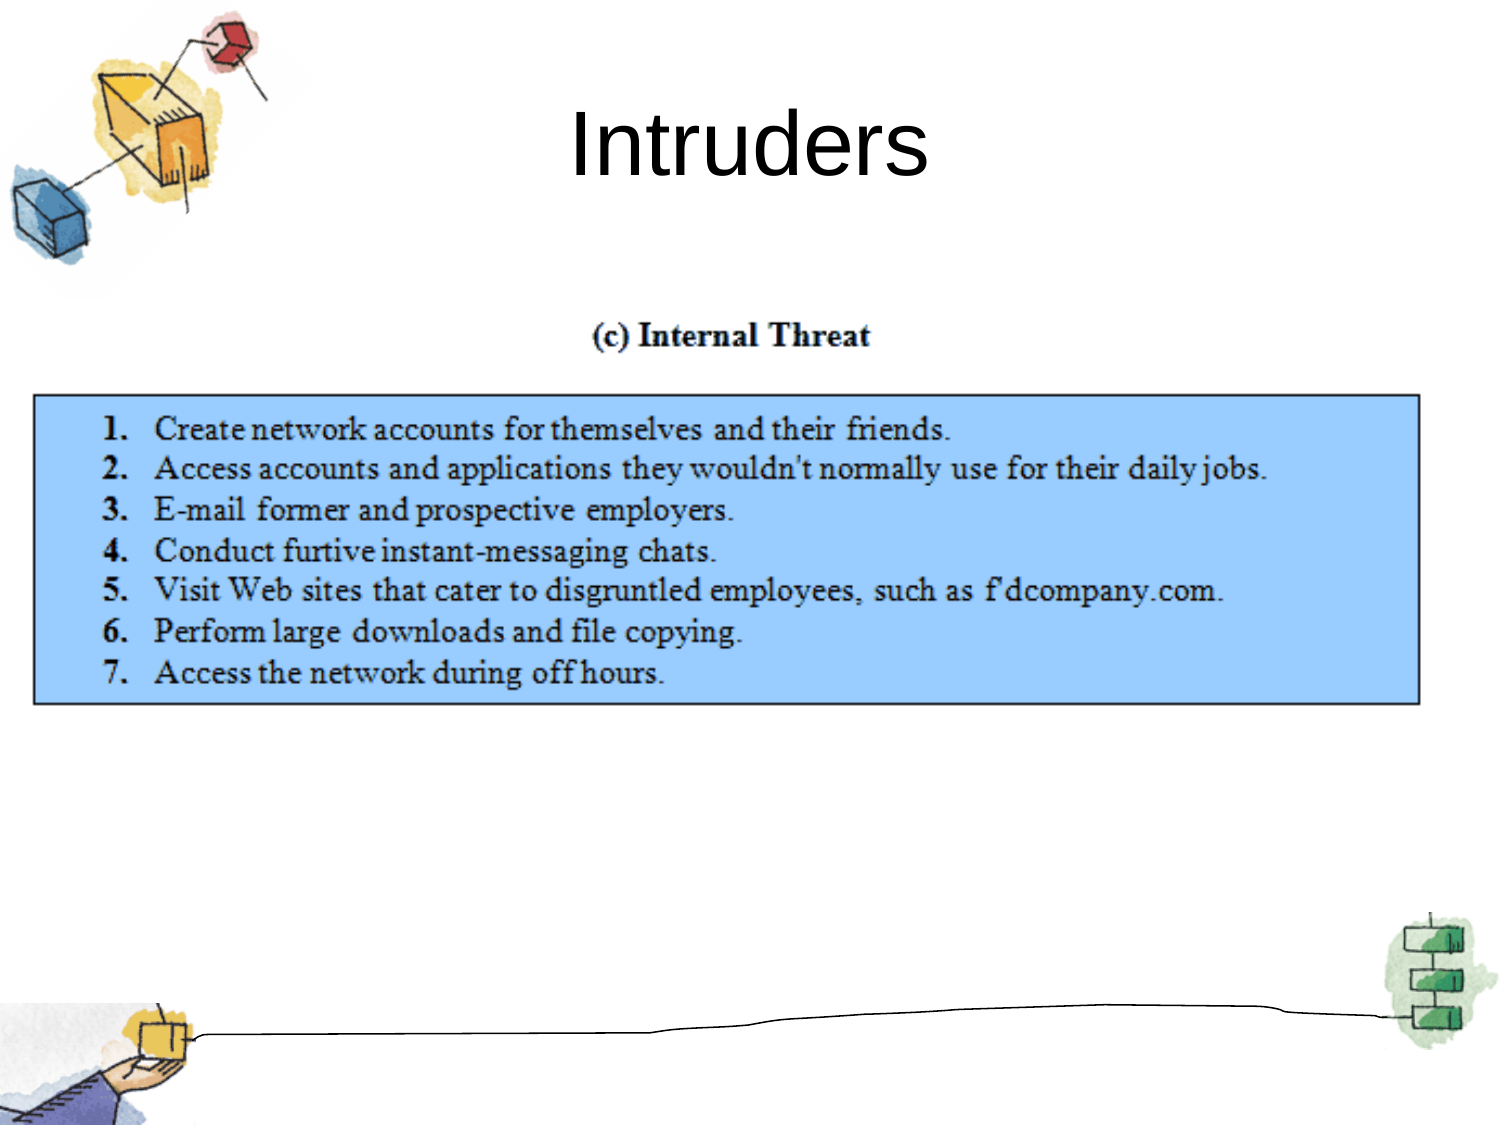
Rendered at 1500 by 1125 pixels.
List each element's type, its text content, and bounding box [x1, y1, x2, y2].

title Intruders [74, 44, 1426, 233]
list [12, 299, 1476, 760]
picture [0, 85, 167, 299]
picture [114, 0, 274, 44]
picture [1382, 912, 1500, 1050]
picture [0, 1003, 196, 1125]
